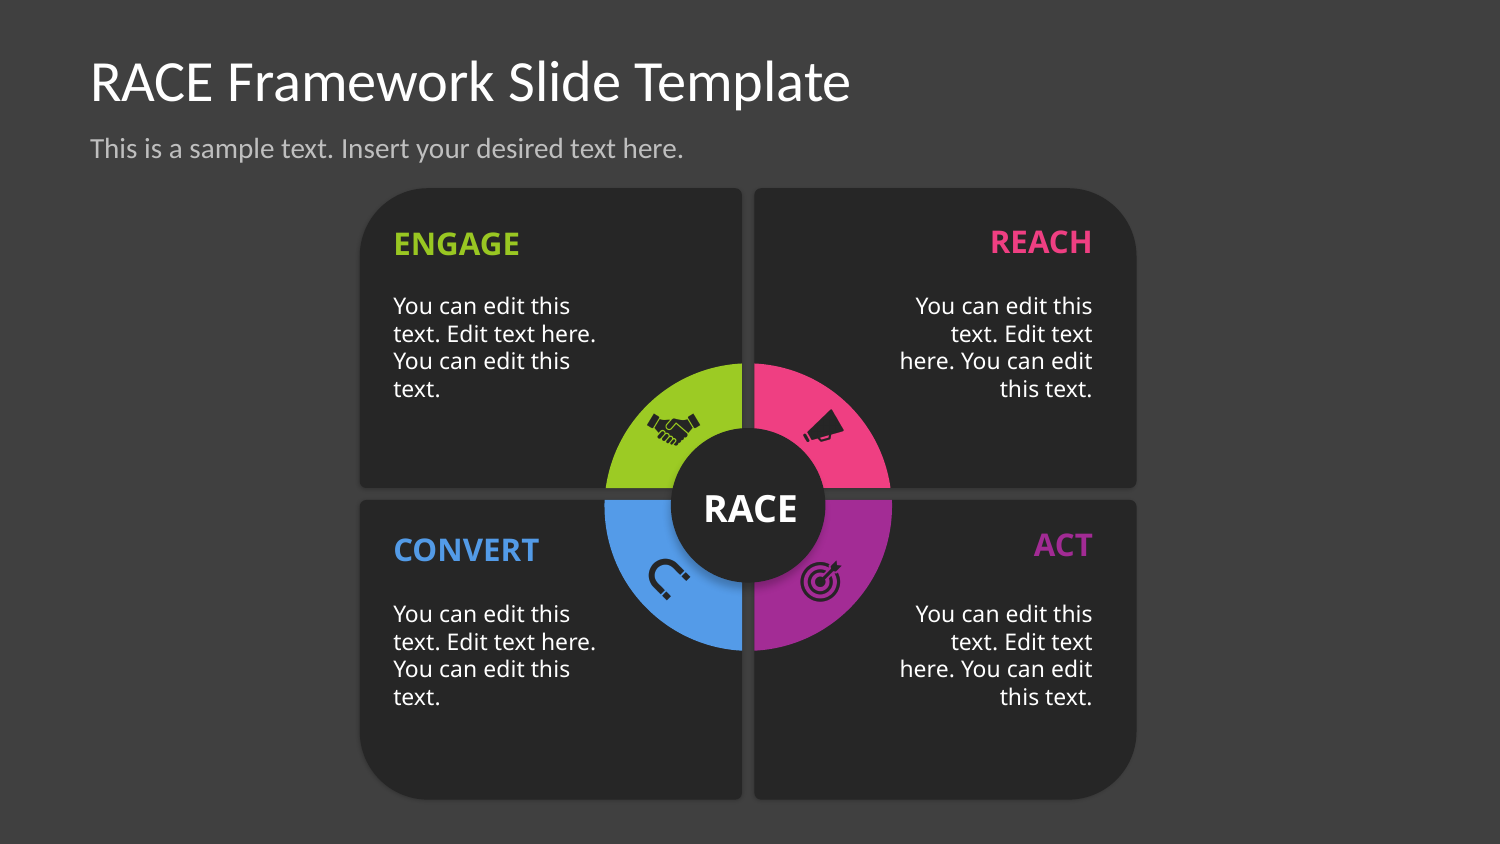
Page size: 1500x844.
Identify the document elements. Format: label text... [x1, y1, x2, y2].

list This is a sample text. Insert your desired text here. [75, 121, 1425, 185]
text_box [820, 499, 893, 609]
text_box [604, 499, 675, 601]
text_box [605, 414, 678, 489]
title RACE Framework Slide Template [75, 33, 1425, 121]
text_box ACT [933, 525, 1093, 564]
text_box [670, 428, 823, 583]
text_box You can edit this text. Edit text here. You can edit this text. [894, 600, 1093, 741]
text_box You can edit this text. Edit text here. You can edit this text. [894, 291, 1093, 432]
text_box [754, 499, 1137, 800]
text_box CONVERT [393, 530, 602, 568]
text_box REACH [853, 222, 1093, 260]
text_box [649, 580, 743, 651]
text_box [754, 188, 1137, 488]
picture [795, 556, 846, 606]
text_box ENGAGE [393, 223, 602, 262]
text_box You can edit this text. Edit text here. You can edit this text. [393, 600, 613, 741]
text_box RACE [676, 485, 825, 531]
text_box [653, 363, 742, 438]
text_box [359, 188, 742, 488]
picture [644, 400, 703, 459]
text_box You can edit this text. Edit text here. You can edit this text. [393, 291, 613, 432]
text_box [754, 363, 844, 442]
picture [799, 401, 848, 450]
picture [645, 556, 693, 603]
text_box [811, 408, 891, 488]
text_box [754, 585, 845, 651]
text_box [359, 499, 742, 800]
